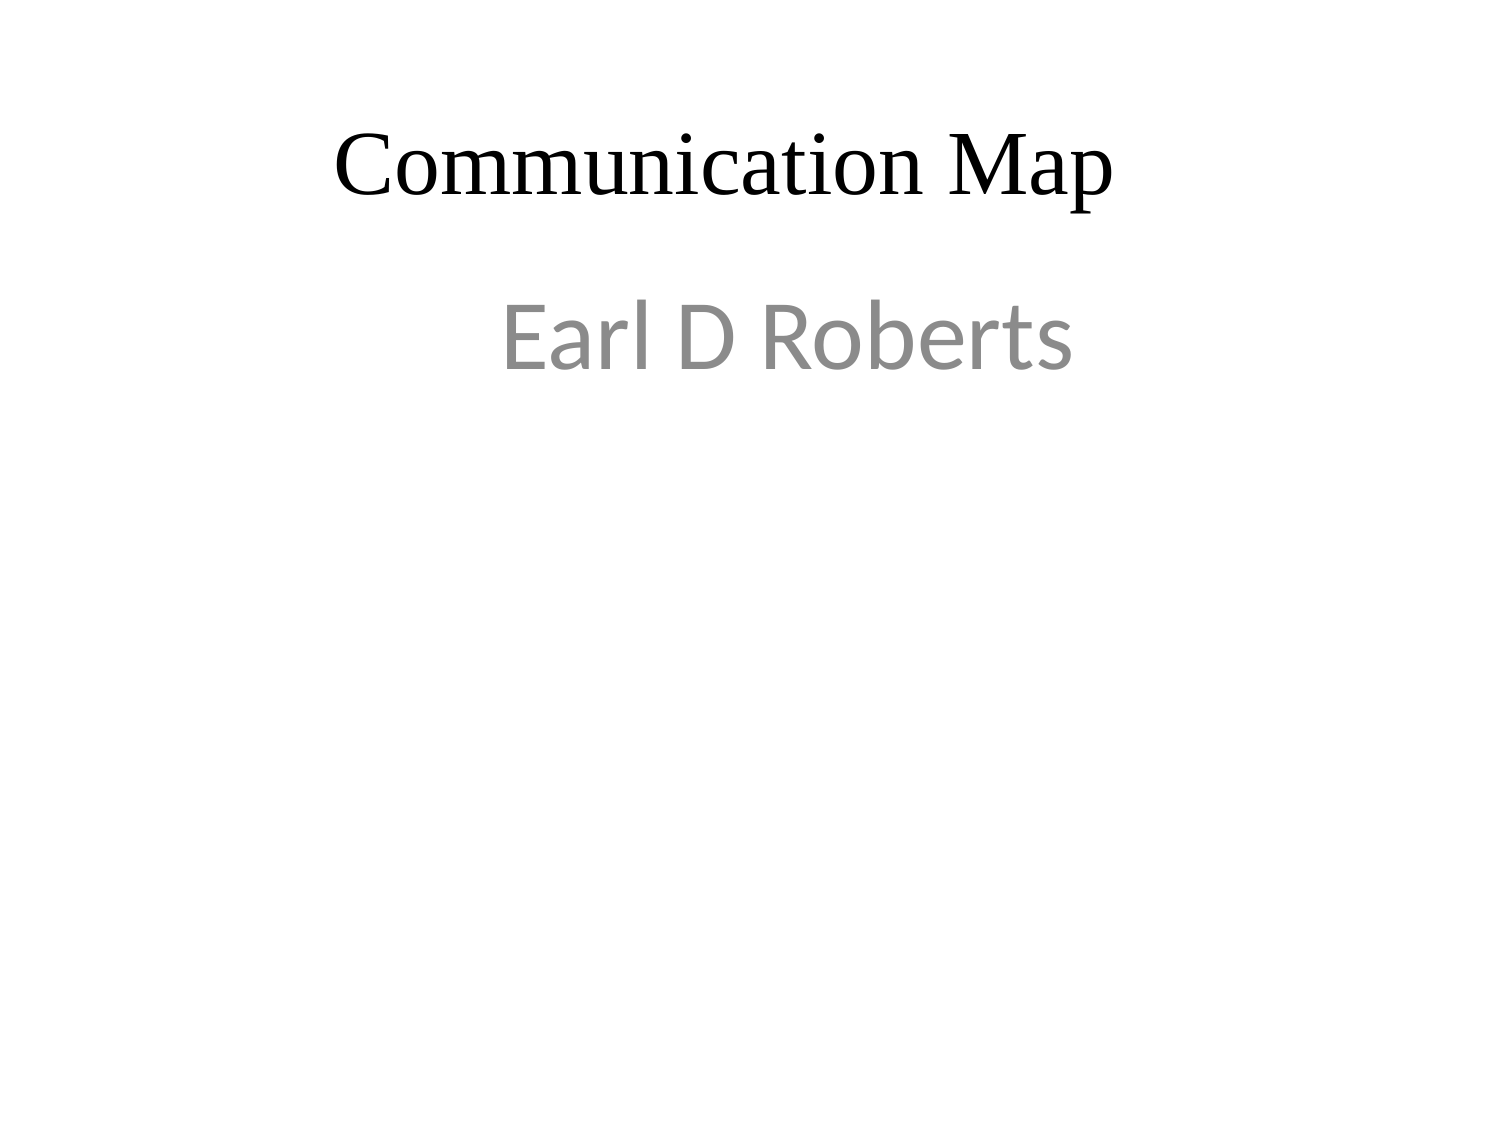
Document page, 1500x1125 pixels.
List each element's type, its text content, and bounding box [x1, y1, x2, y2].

title Communication Map [87, 37, 1363, 279]
subtitle Earl D Roberts [262, 262, 1313, 550]
